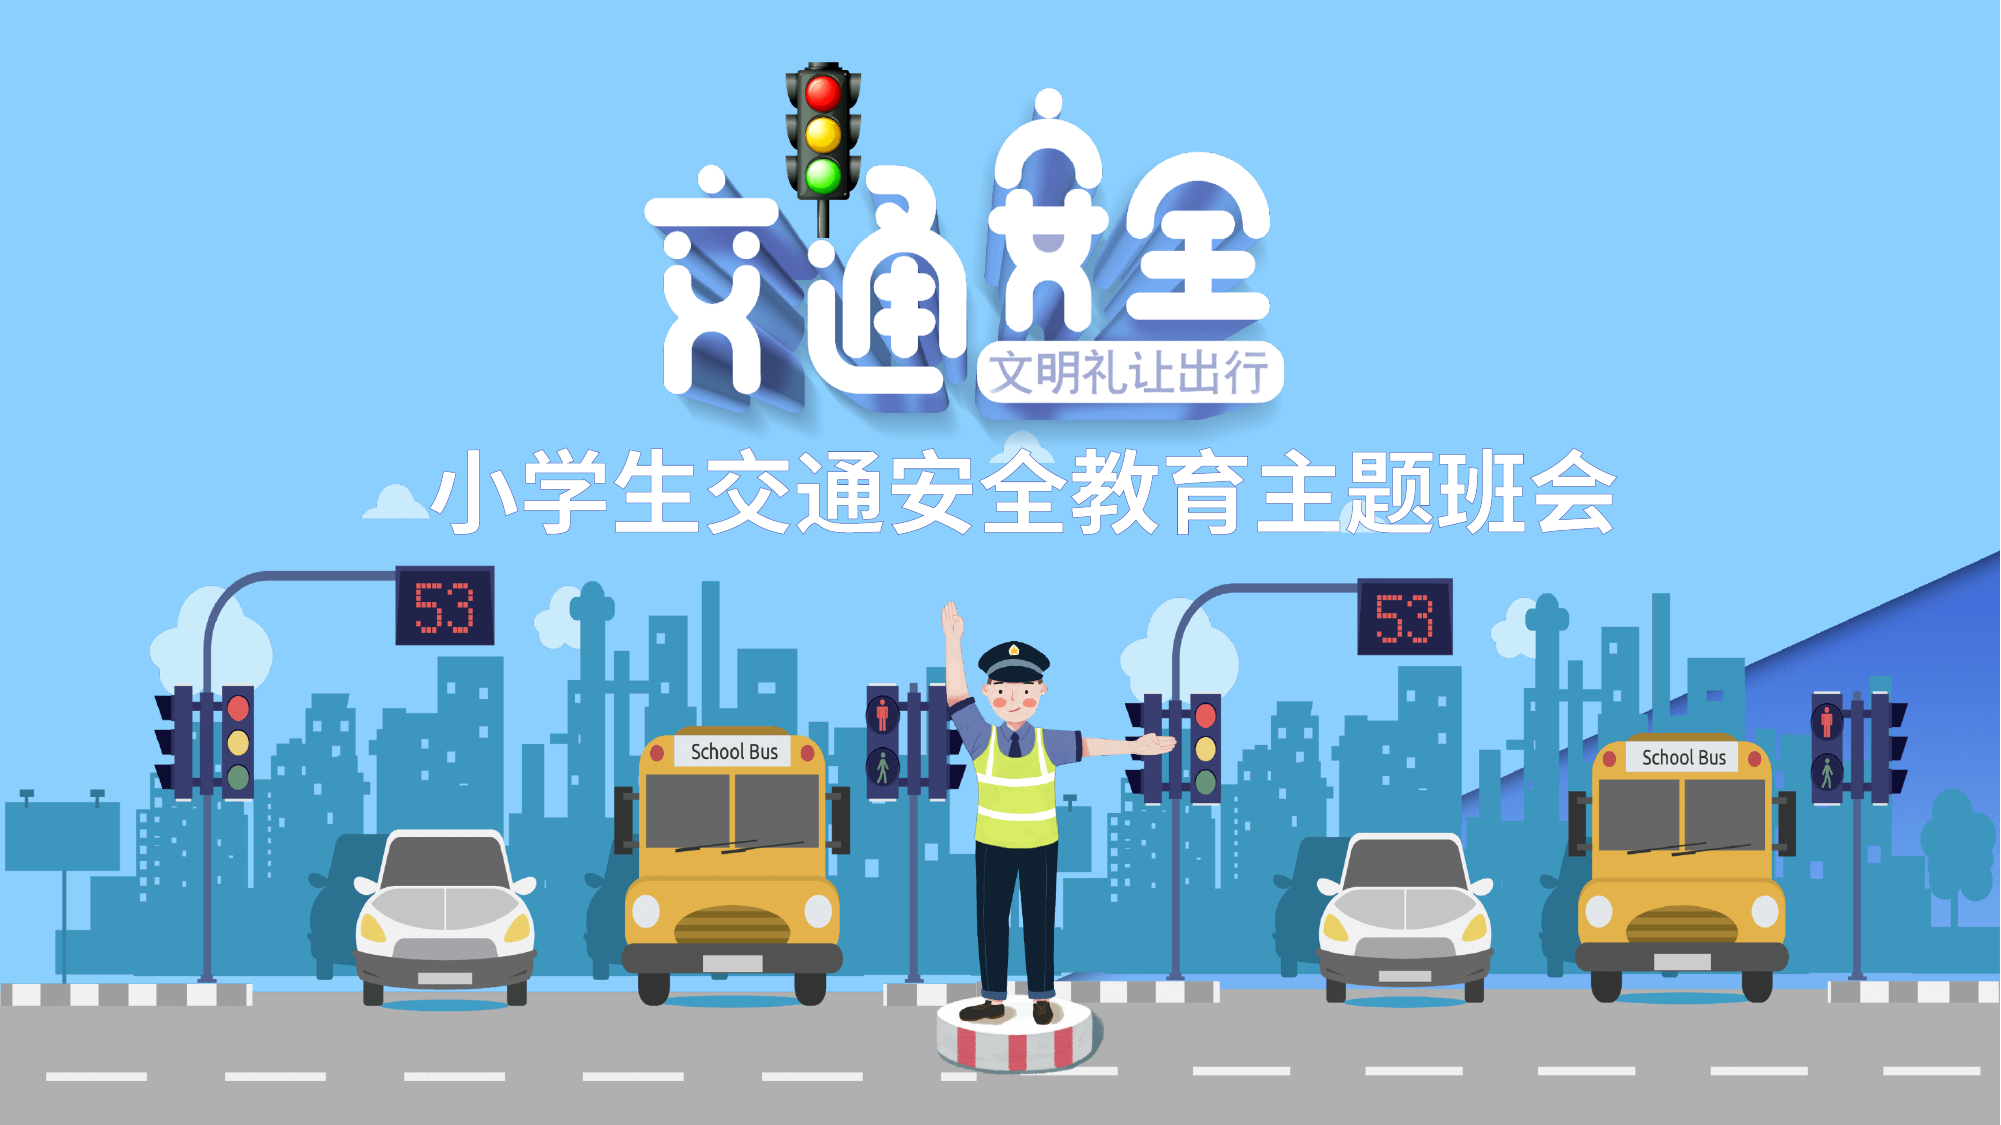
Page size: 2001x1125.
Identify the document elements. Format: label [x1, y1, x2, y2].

picture [621, 6, 1332, 487]
picture [677, 587, 1323, 1125]
text_box [0, 360, 2000, 1125]
